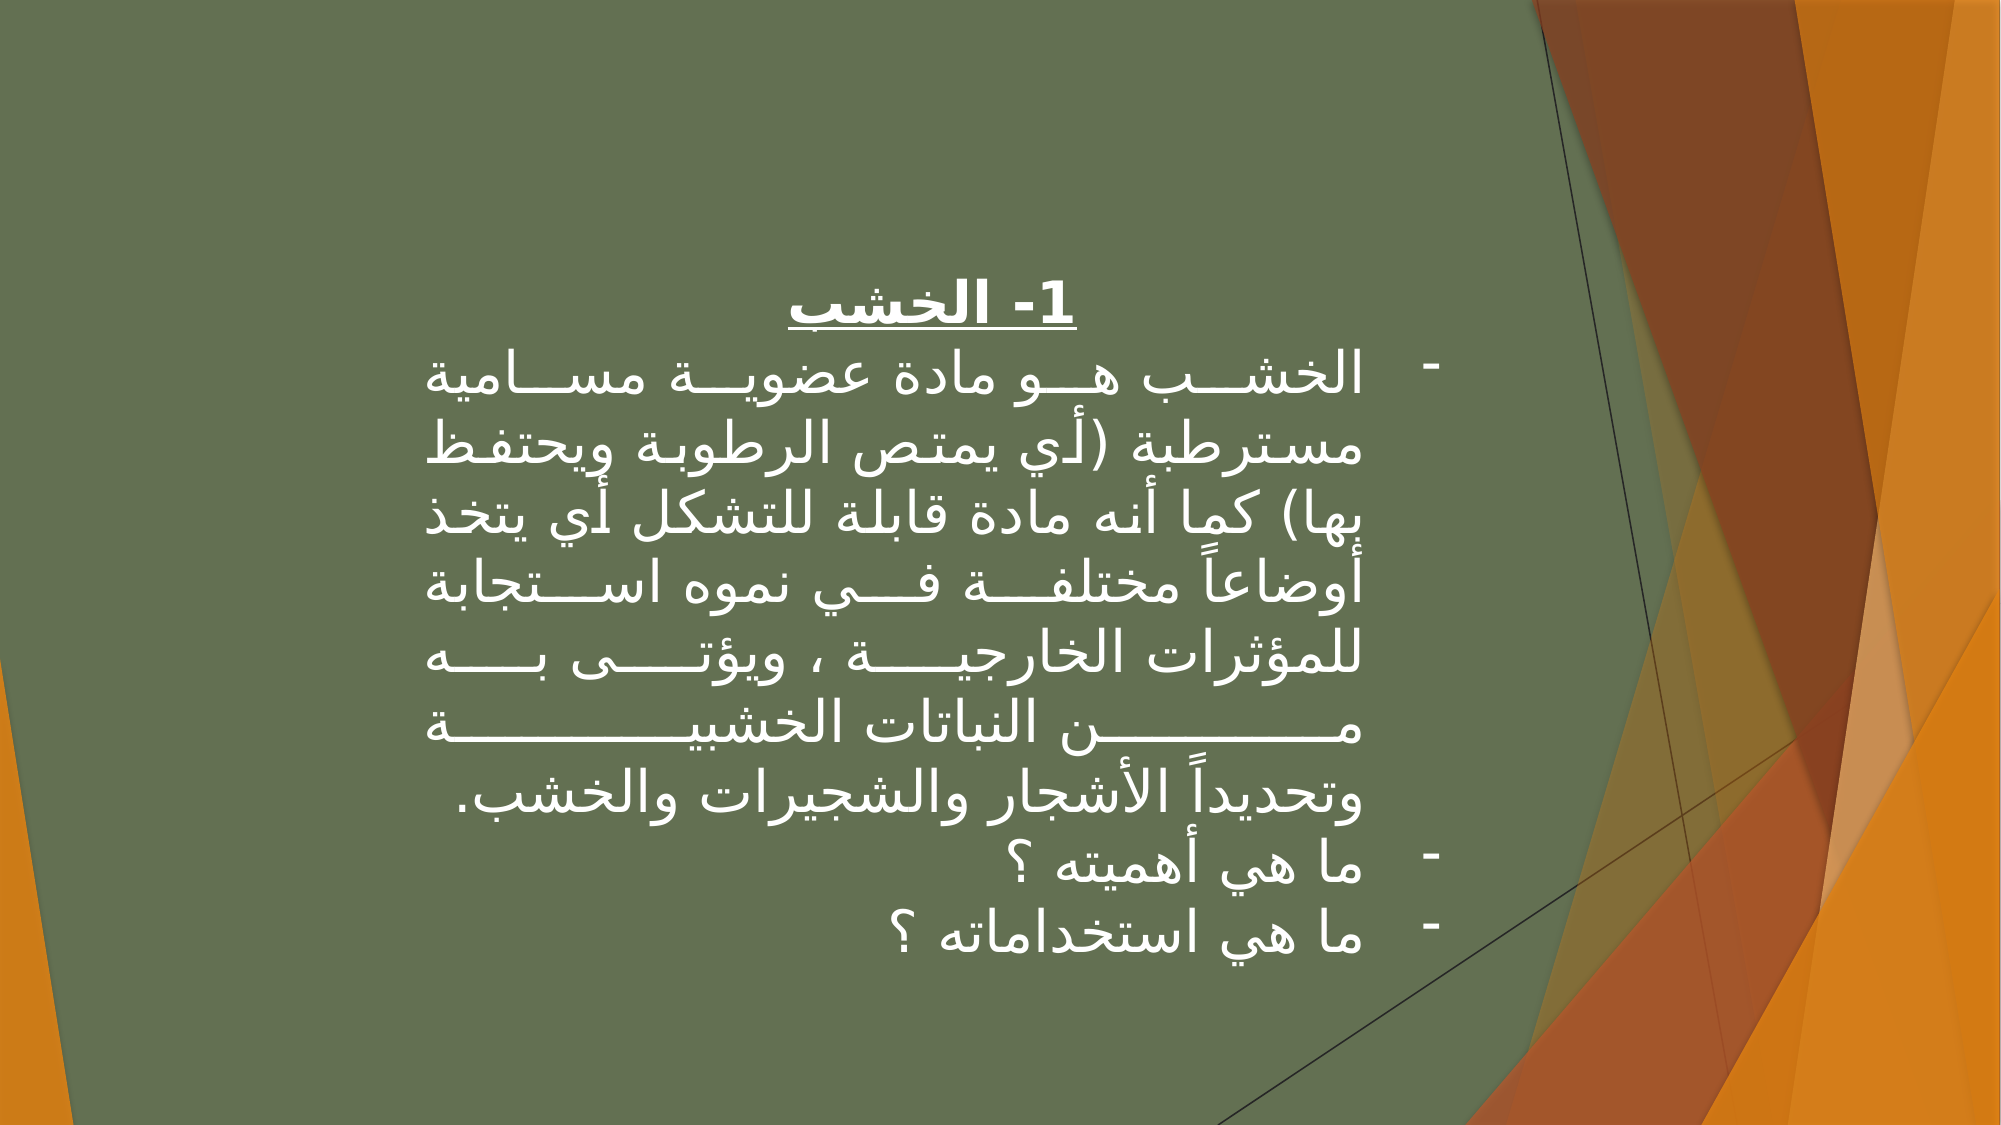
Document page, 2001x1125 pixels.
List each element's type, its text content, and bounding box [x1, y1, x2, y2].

text_box 1- الخشب الخشب هو مادة عضوية مسامية مسترطبة (أي يمتص الرطوبة ويحتفظ بها) كما أنه مادة قابلة للتشكل أي يتخذ أوضاعاً مختلفة في نموه استجابة للمؤثرات الخارجية ، ويؤتى به من النباتات الخشبية وتحديداً الأشجار والشجيرات والخشب. ما هي أهميته ؟ ما هي استخداماته ؟ [409, 257, 1456, 1125]
